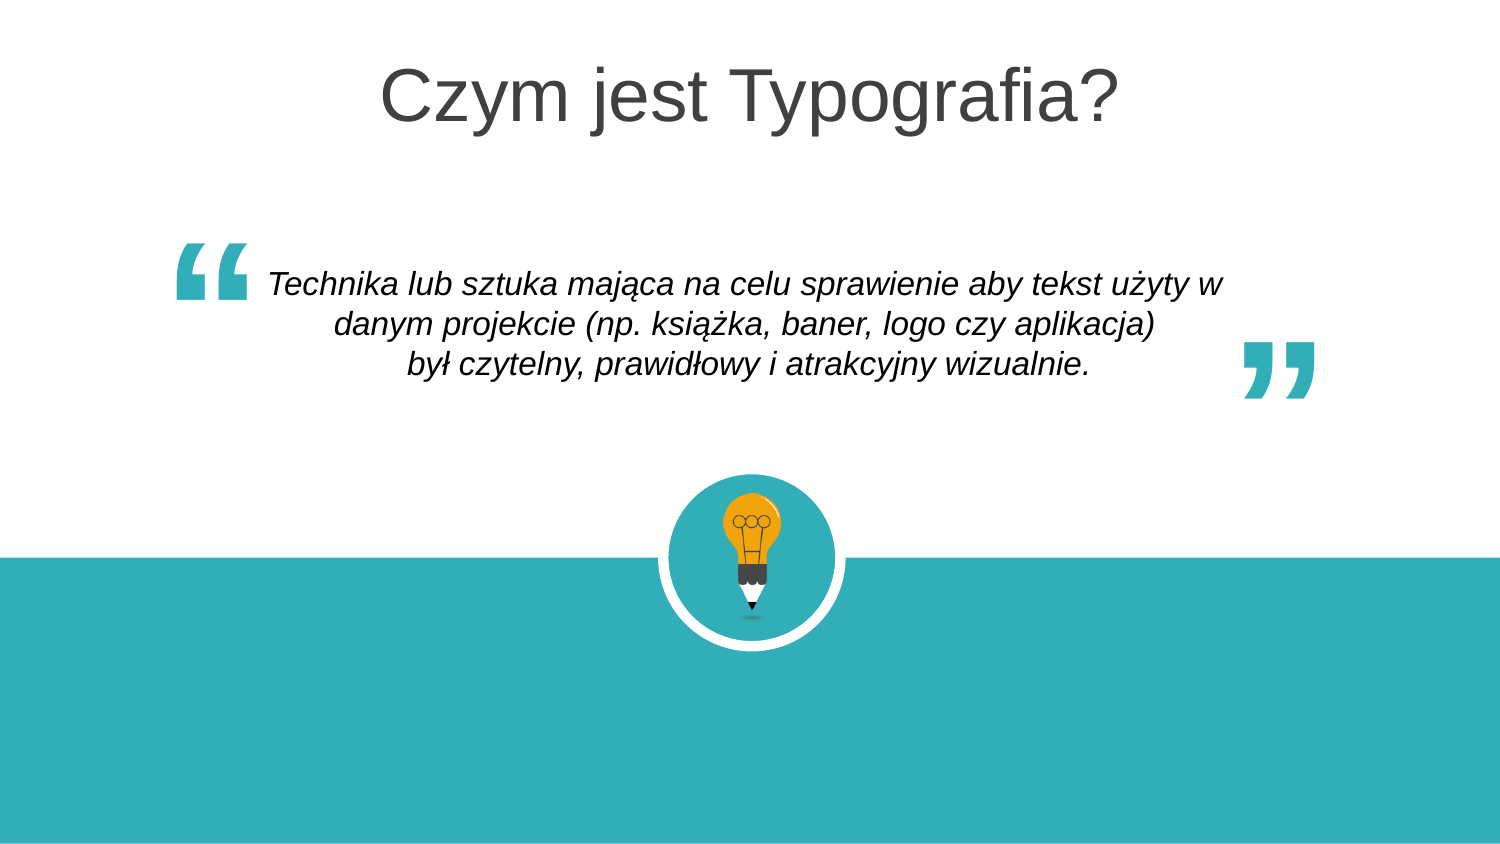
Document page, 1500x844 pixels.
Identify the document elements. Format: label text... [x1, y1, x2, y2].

text_box Technika lub sztuka mająca na celu sprawienie aby tekst użyty w danym projekcie (np. książka, baner, logo czy aplikacja) był czytelny, prawidłowy i atrakcyjny wizualnie. [270, 255, 1222, 390]
text_box “ [1222, 214, 1345, 470]
text_box “ [147, 173, 270, 429]
list Czym jest Typografia? [0, 43, 1500, 139]
picture [723, 493, 781, 622]
